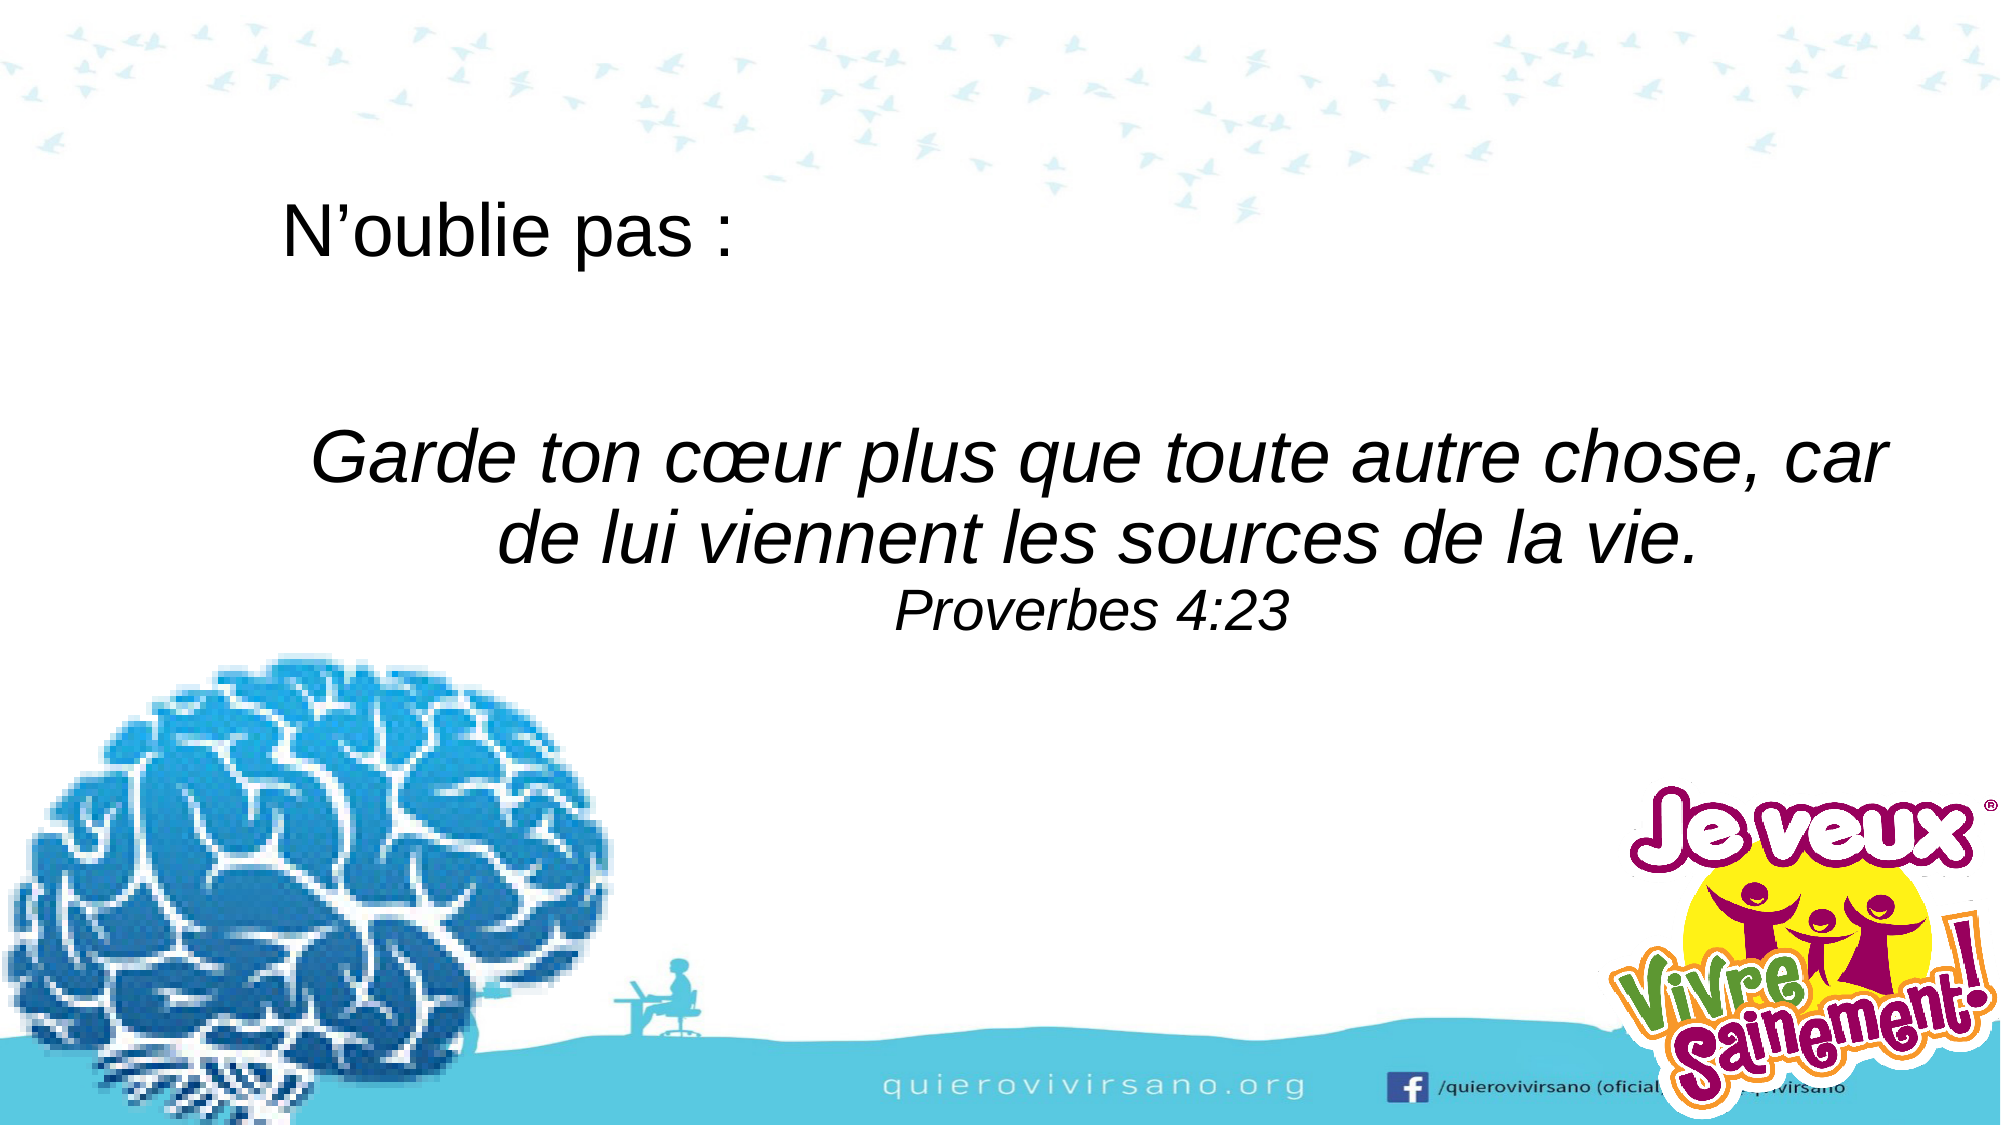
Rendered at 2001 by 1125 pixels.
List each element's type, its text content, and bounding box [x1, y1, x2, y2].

picture [0, 0, 2001, 1125]
title Garde ton cœur plus que toute autre chose, car de lui viennent les sources de la vie. Proverbes 4:23 [266, 258, 1935, 651]
text_box N’oublie pas : [266, 174, 1267, 258]
